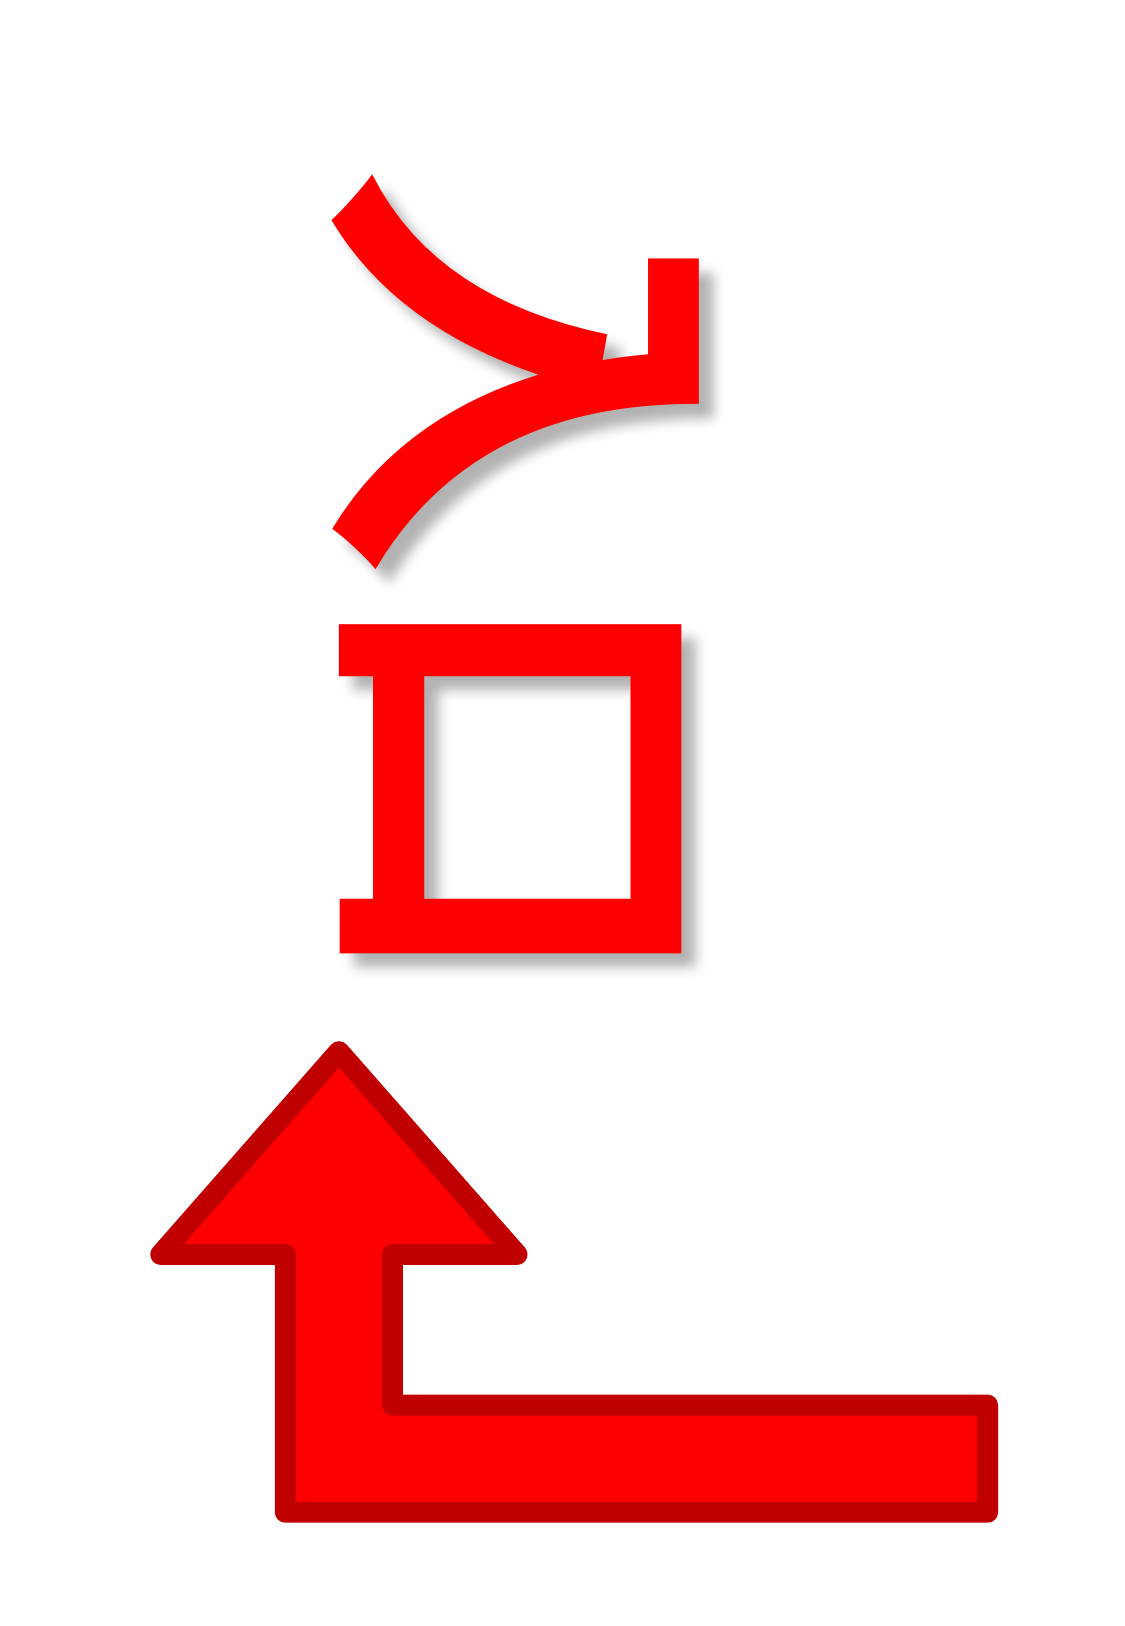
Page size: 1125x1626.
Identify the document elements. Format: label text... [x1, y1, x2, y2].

text_box 入口 [267, 151, 803, 1010]
text_box [158, 1049, 990, 1515]
